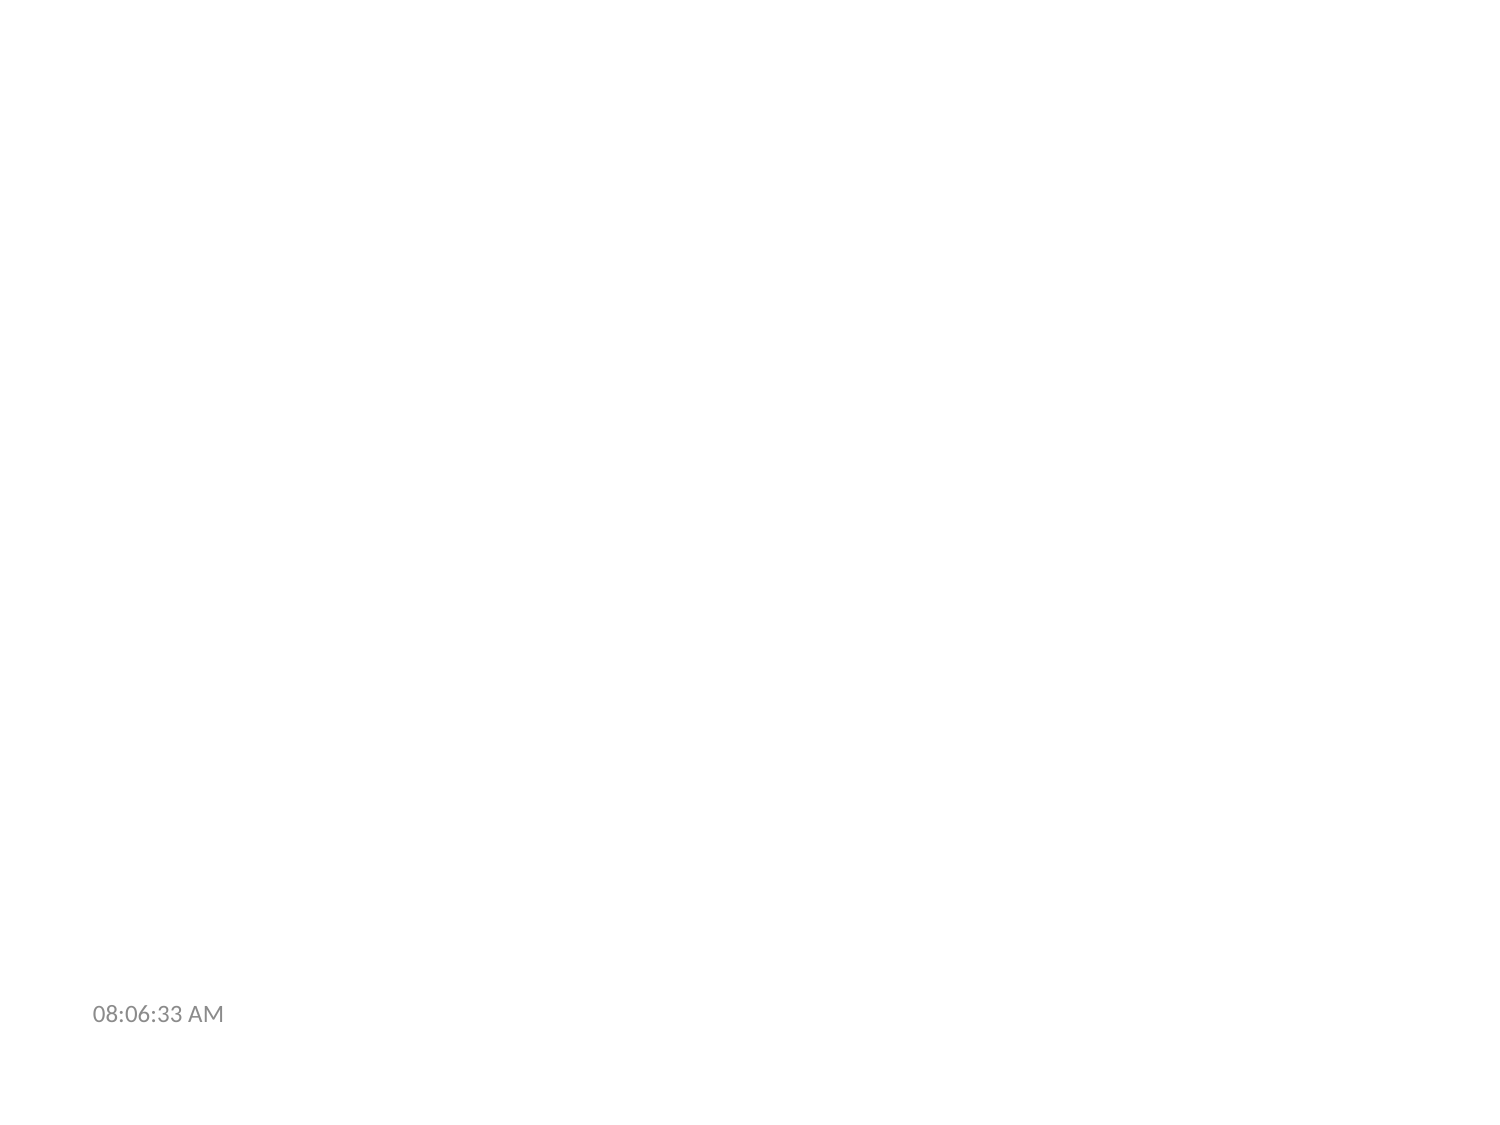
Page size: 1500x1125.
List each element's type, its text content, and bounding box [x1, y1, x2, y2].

text_box 3:35:09 PM [77, 982, 428, 1043]
